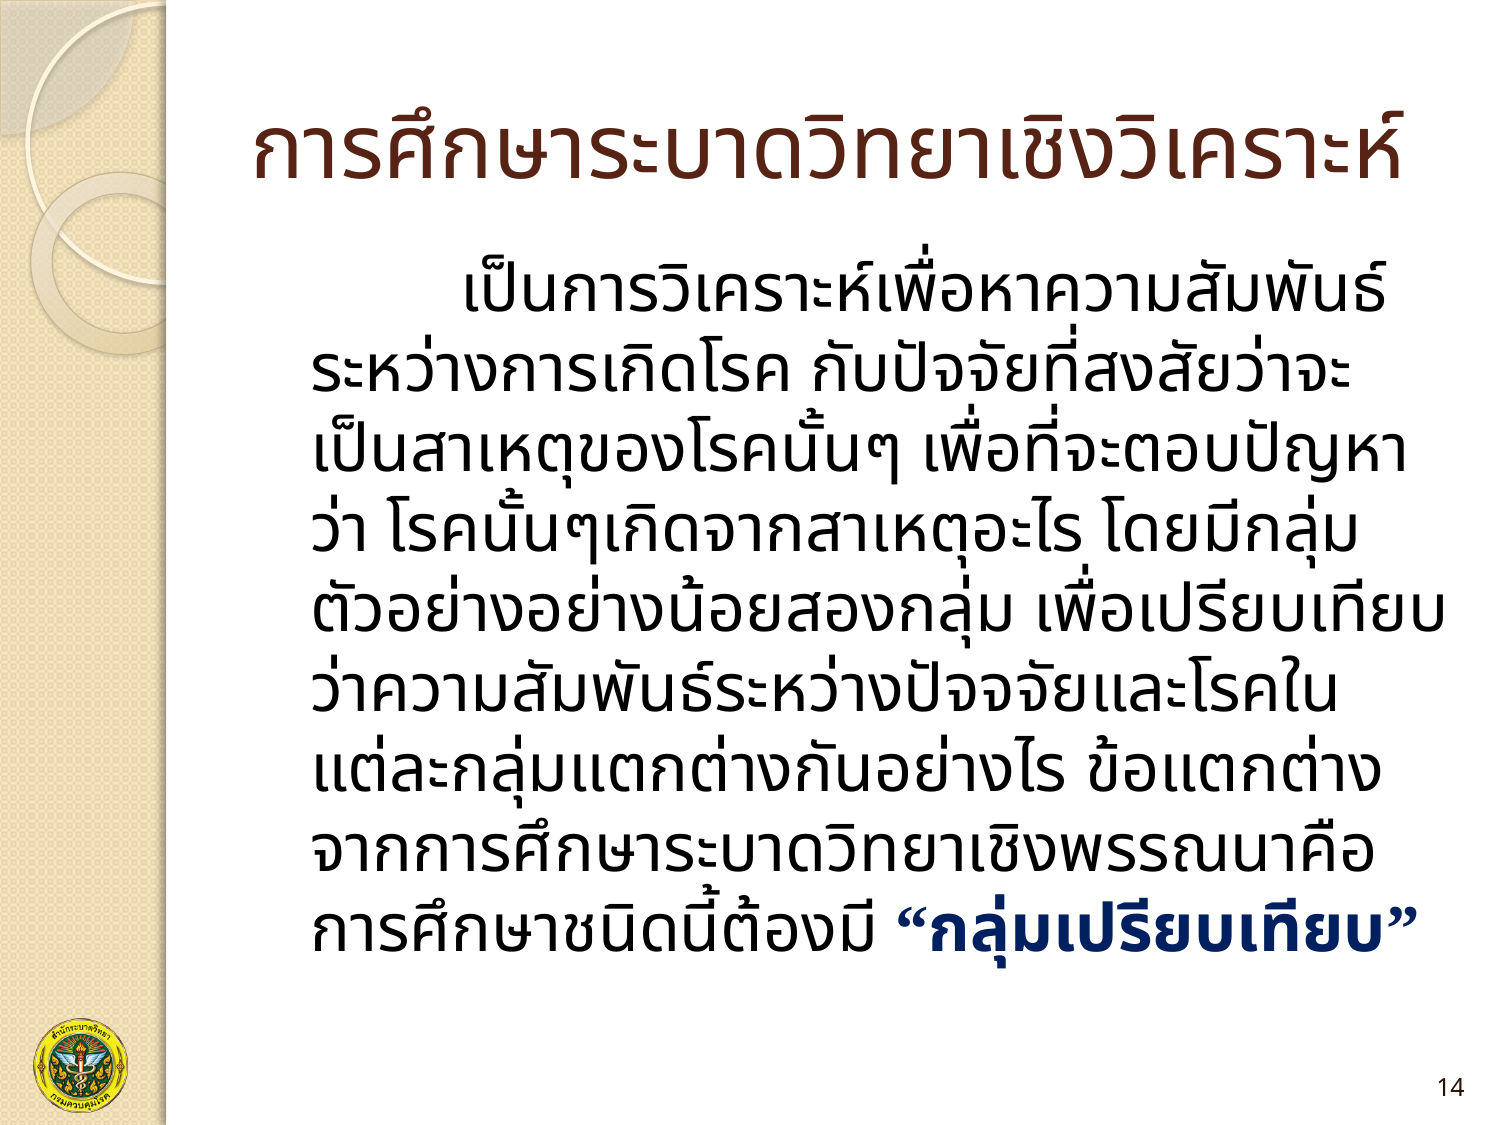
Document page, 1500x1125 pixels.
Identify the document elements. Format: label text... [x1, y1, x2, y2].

list เป็นการวิเคราะห์เพื่อหาความสัมพันธ์ระหว่างการเกิดโรค กับปัจจัยที่สงสัยว่าจะเป็นสาเหตุของโรคนั้นๆ เพื่อที่จะตอบปัญหาว่า โรคนั้นๆเกิดจากสาเหตุอะไร โดยมีกลุ่มตัวอย่างอย่างน้อยสองกลุ่ม เพื่อเปรียบเทียบว่าความสัมพันธ์ระหว่างปัจจจัยและโรคในแต่ละกลุ่มแตกต่างกันอย่างไร ข้อแตกต่างจากการศึกษาระบาดวิทยาเชิงพรรณนาคือการศึกษาชนิดนี้ต้องมี “กลุ่มเปรียบเทียบ” [235, 237, 1466, 1025]
title การศึกษาระบาดวิทยาเชิงวิเคราะห์ [235, 45, 1466, 233]
slide_number 14 [1413, 1034, 1488, 1113]
picture [33, 1018, 128, 1113]
